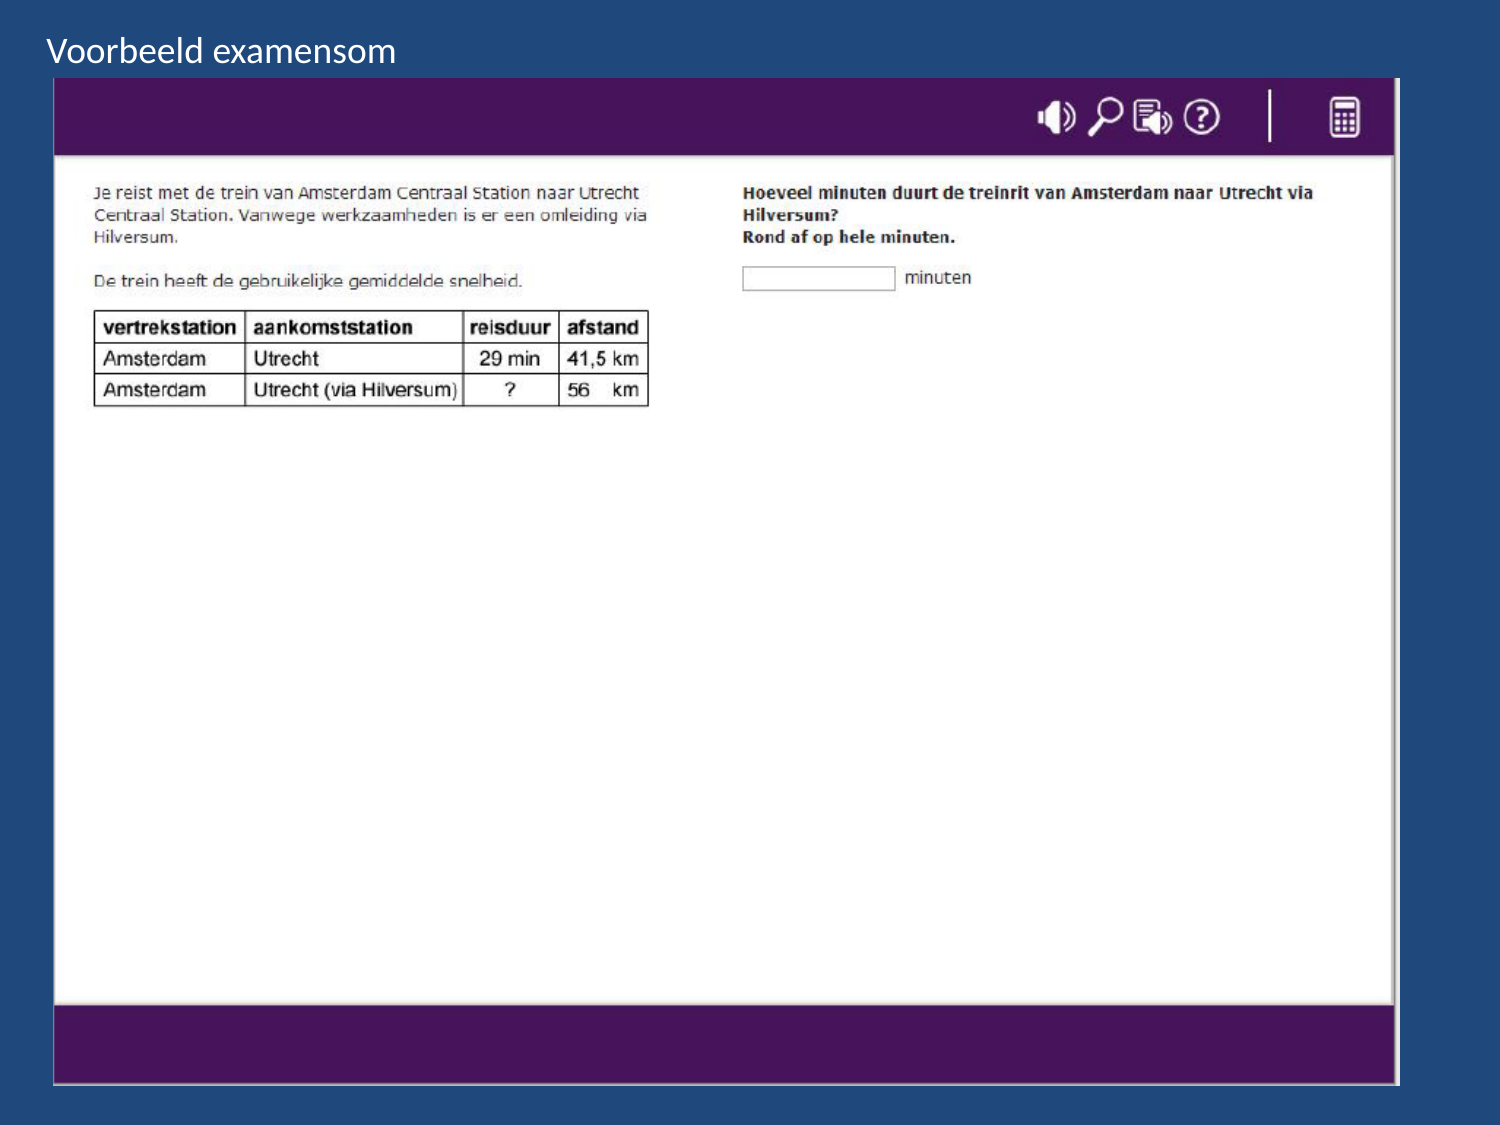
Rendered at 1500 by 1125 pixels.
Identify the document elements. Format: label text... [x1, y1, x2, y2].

picture [52, 77, 1400, 1086]
text_box Voorbeeld examensom [31, 19, 421, 79]
